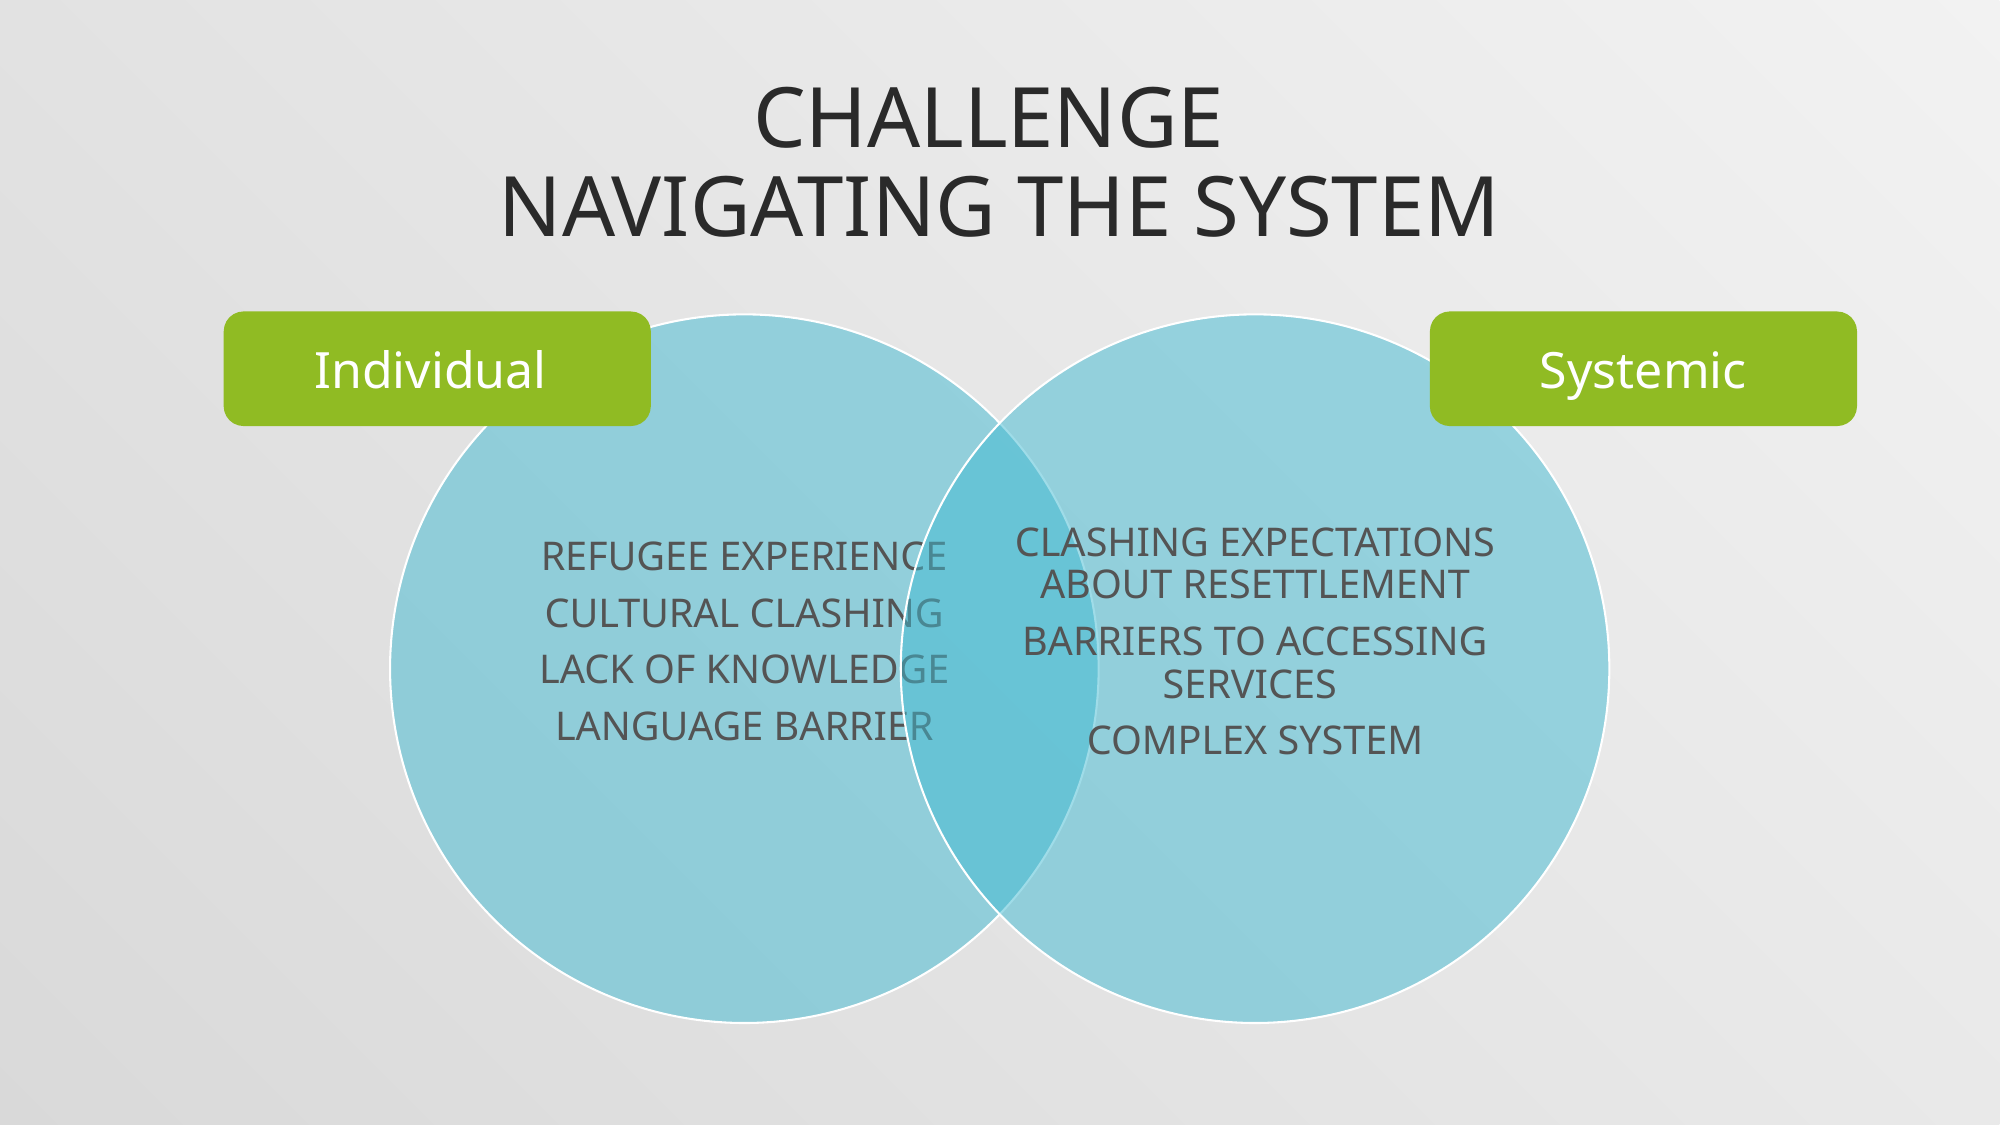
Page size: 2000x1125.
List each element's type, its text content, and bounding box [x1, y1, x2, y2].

title Challenge Navigating THE SYSTEM [199, 45, 1800, 263]
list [143, 312, 1856, 1025]
